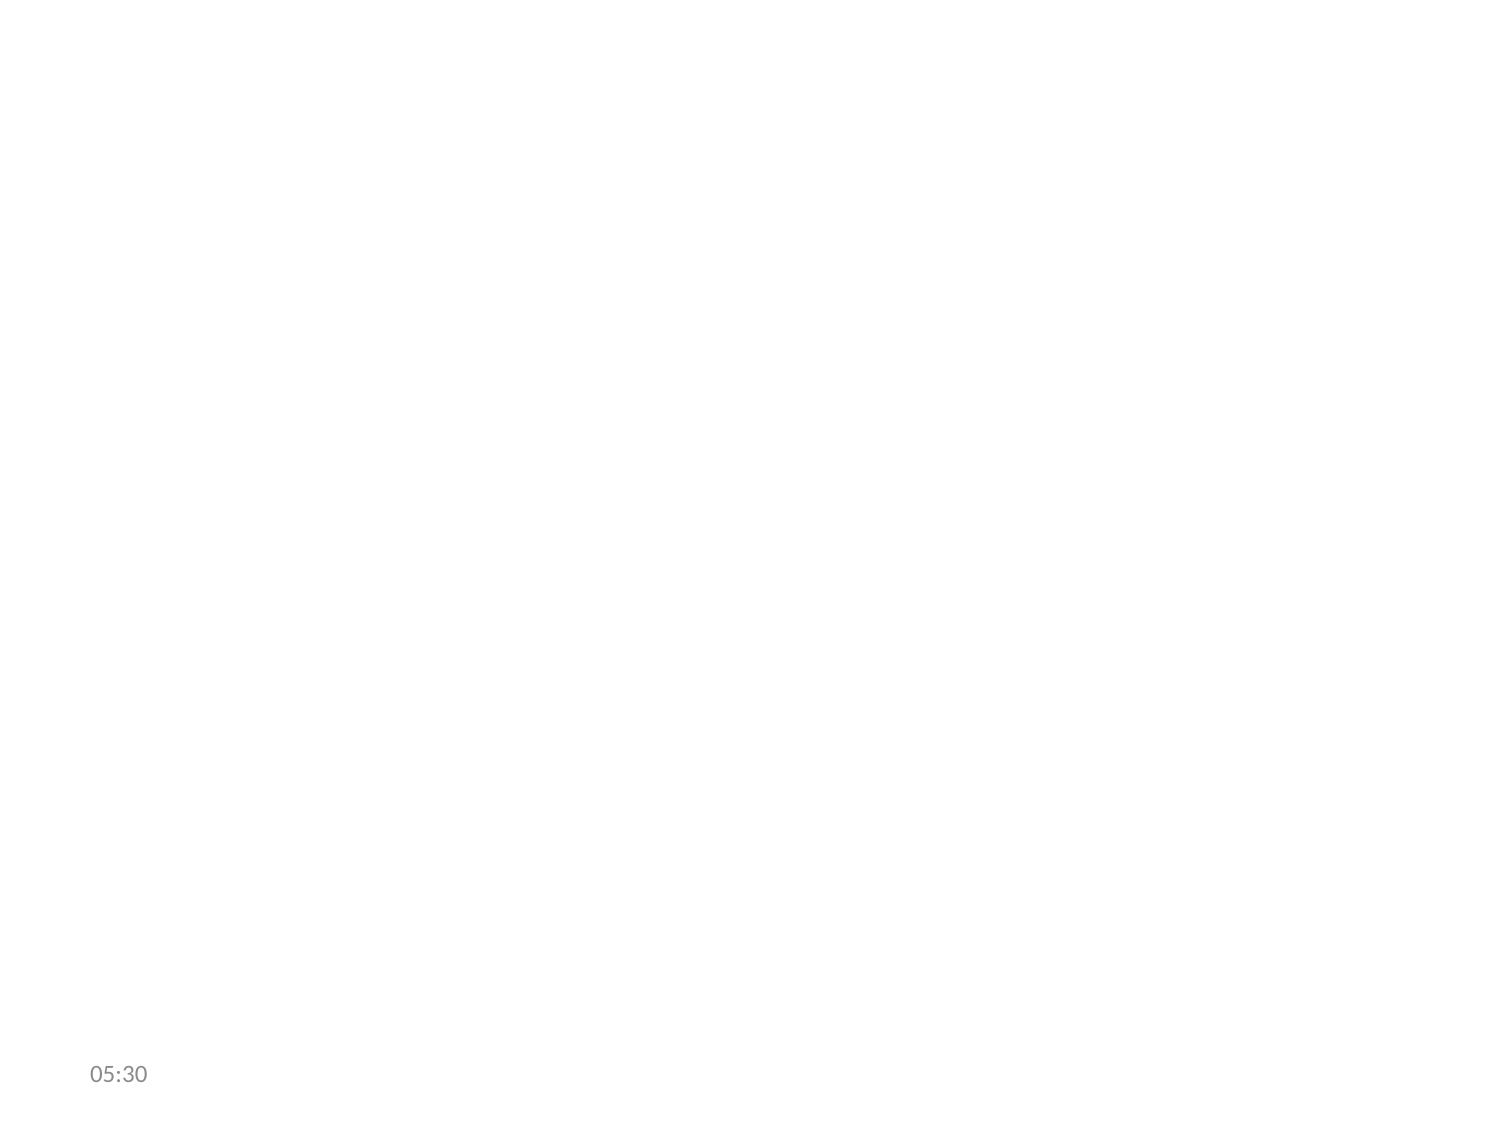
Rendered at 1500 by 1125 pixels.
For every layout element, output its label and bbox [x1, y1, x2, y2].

slide_number [75, 1042, 425, 1103]
